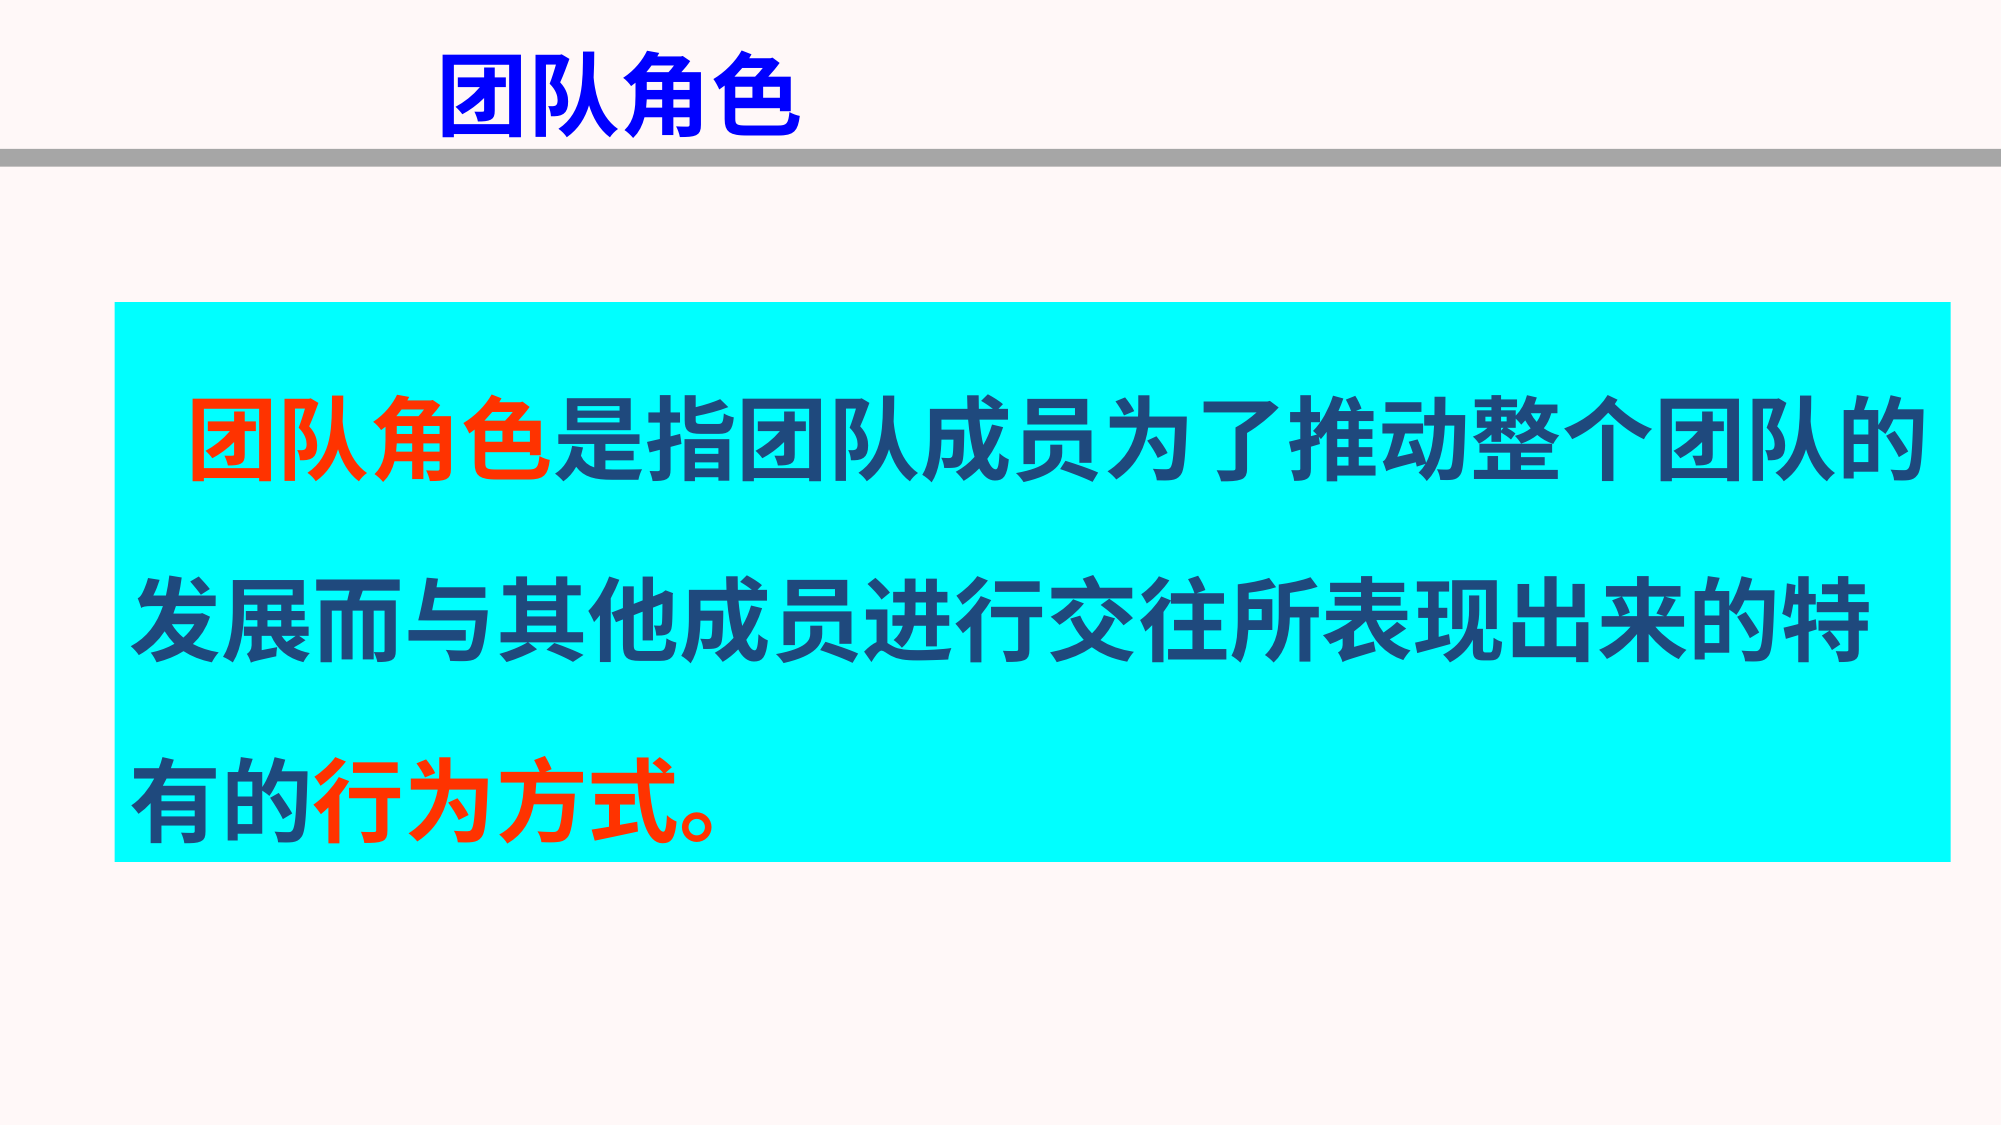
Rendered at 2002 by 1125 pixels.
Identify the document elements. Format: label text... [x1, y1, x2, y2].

text_box 团队角色是指团队成员为了推动整个团队的发展而与其他成员进行交往所表现出来的特有的行为方式。 [114, 302, 1951, 862]
title 团队角色 [421, 31, 819, 234]
